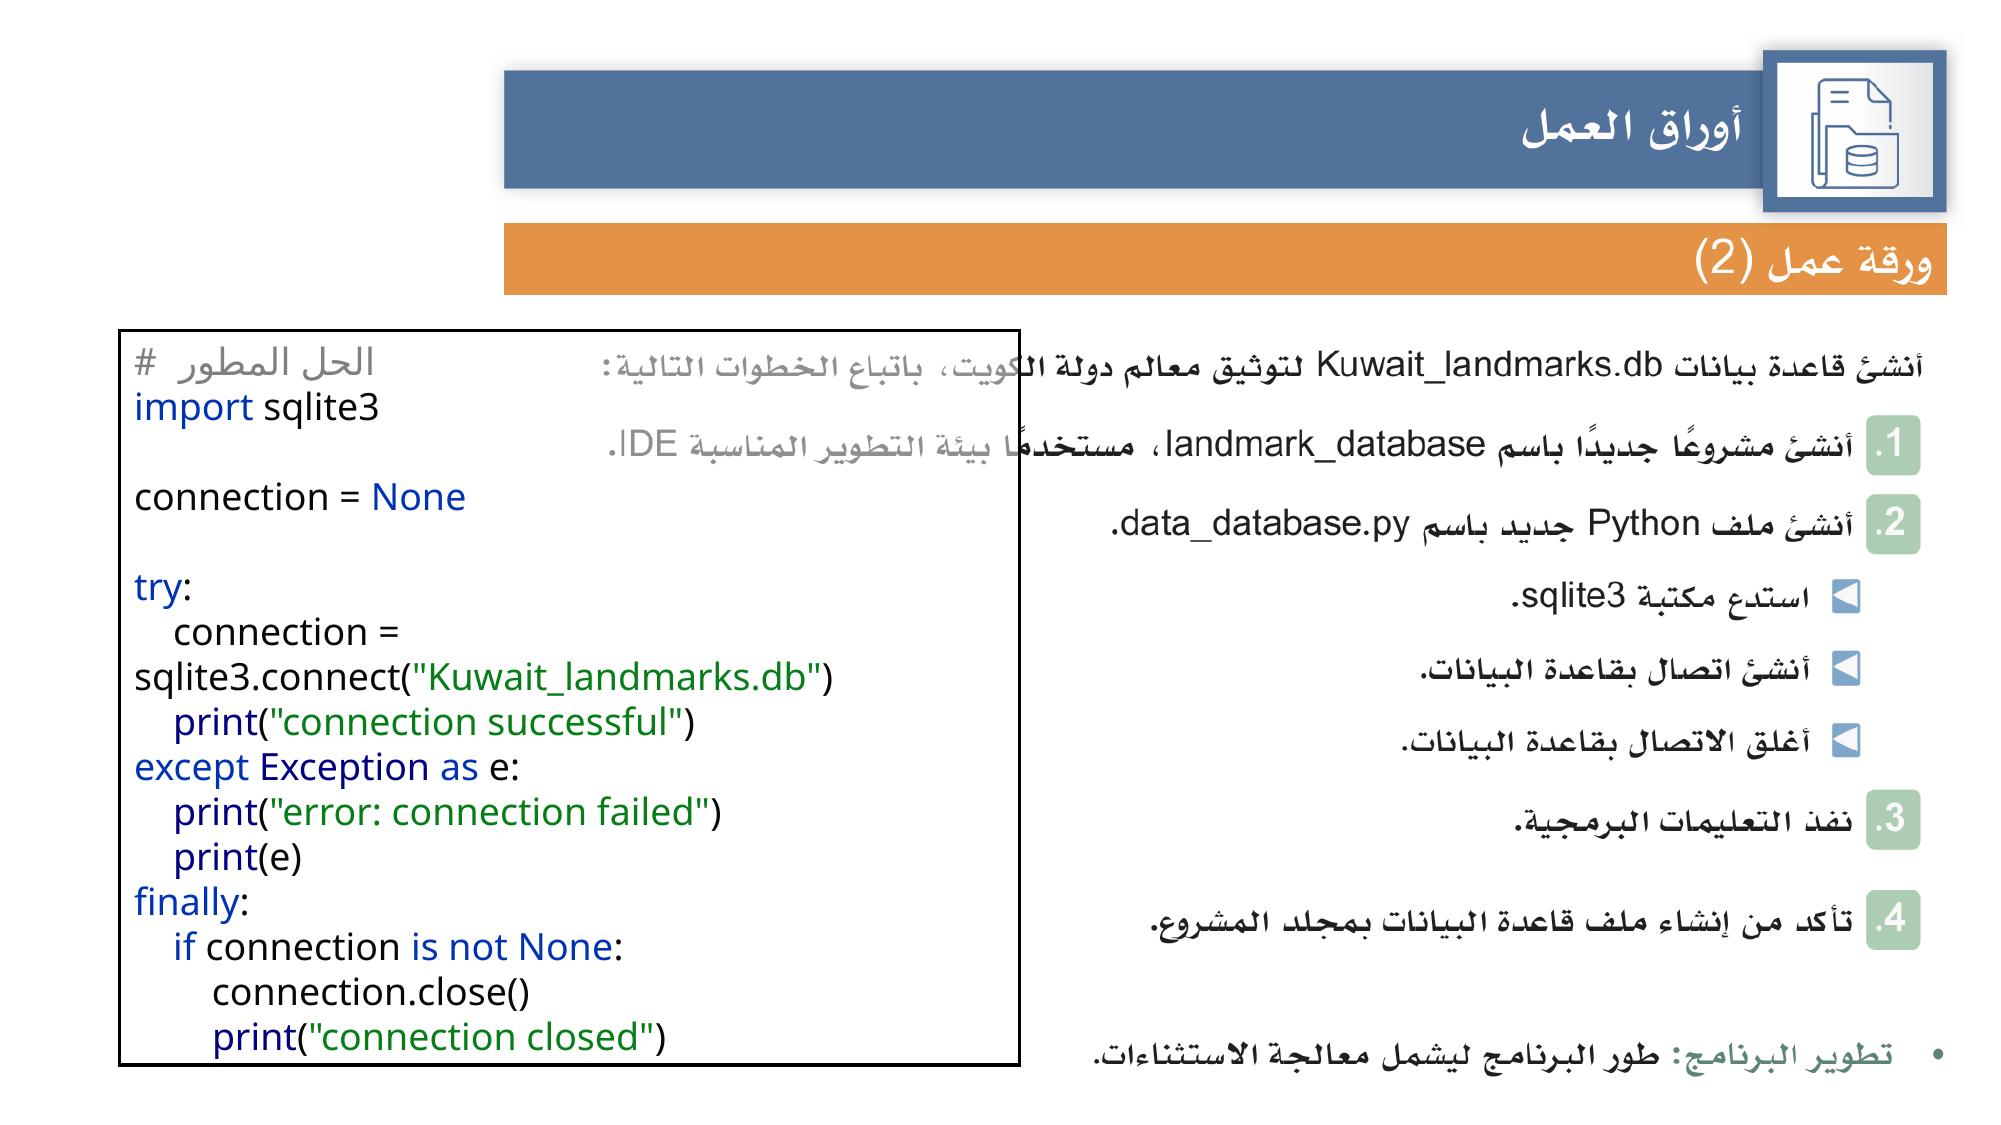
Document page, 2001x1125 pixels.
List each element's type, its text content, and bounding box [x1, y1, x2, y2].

text_box # الحل المطور import sqlite3 connection = None try: connection = sqlite3.connect("Kuwait_landmarks.db") print("connection successful") except Exception as e: print("error: connection failed") print(e) finally: if connection is not None: connection.close() print("connection closed") [118, 329, 458, 1067]
picture [458, 0, 2000, 1125]
